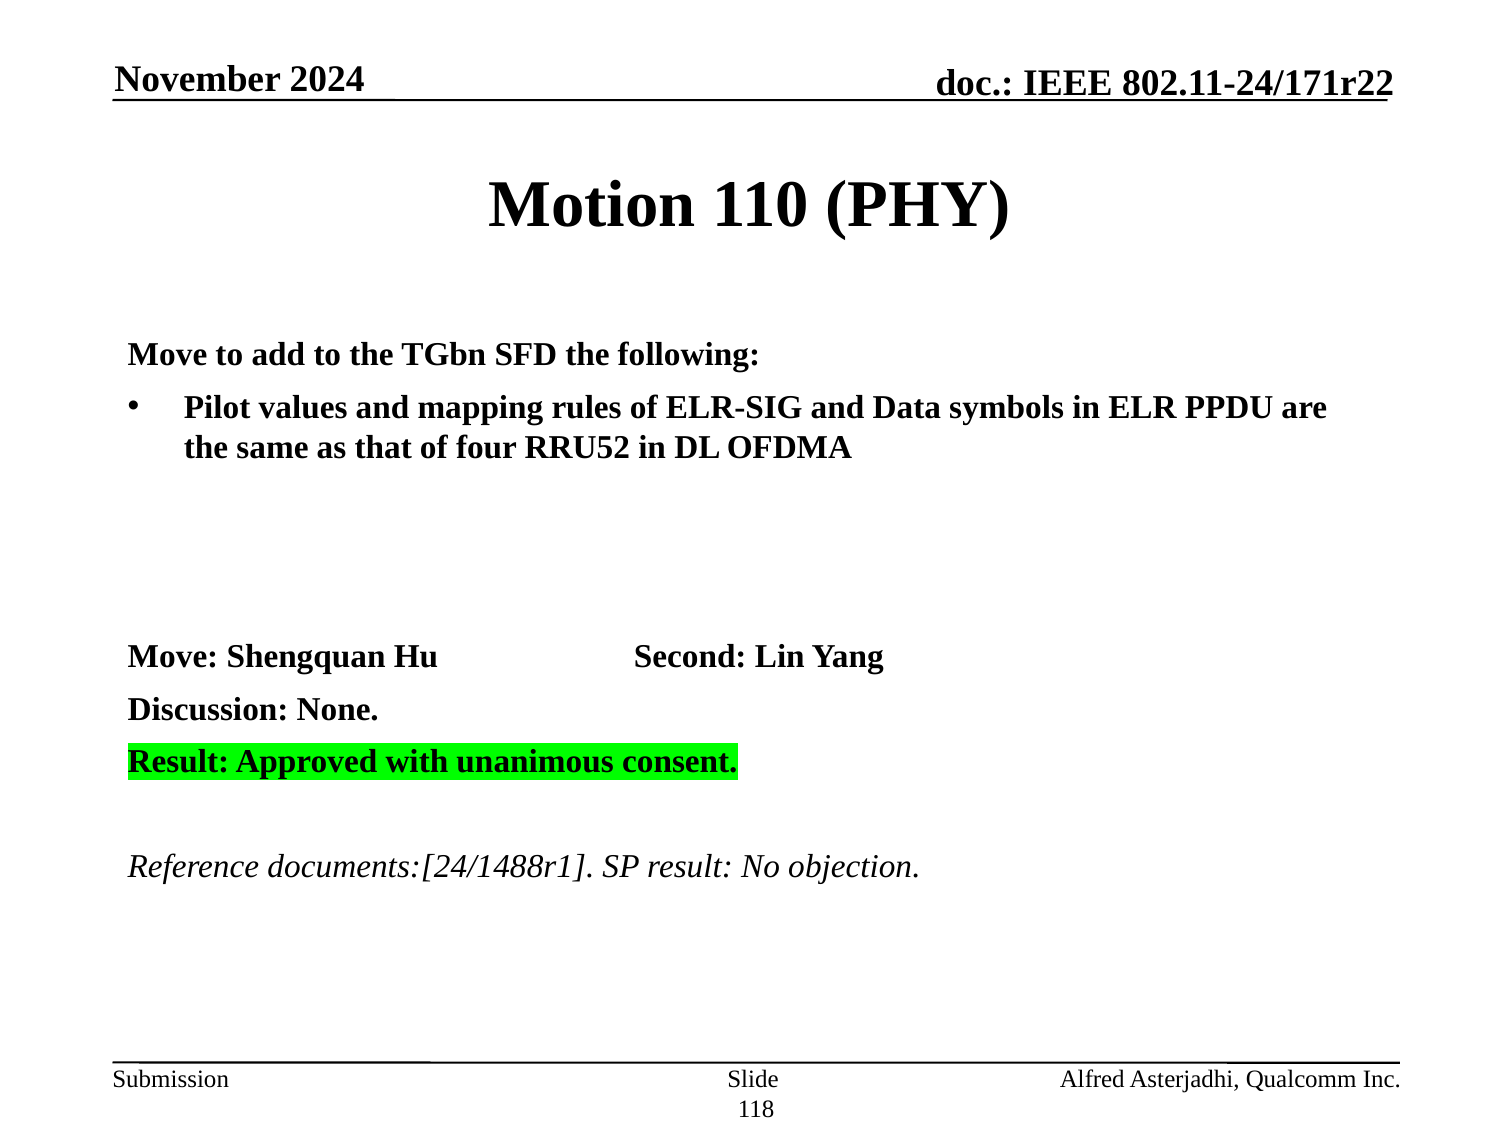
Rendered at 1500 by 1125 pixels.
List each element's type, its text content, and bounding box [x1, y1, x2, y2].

slide_number Slide 118 [712, 1061, 800, 1123]
footer Alfred Asterjadhi, Qualcomm Inc. [878, 1061, 1402, 1093]
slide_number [114, 54, 423, 100]
title Motion 110 (PHY) [112, 112, 1388, 288]
list Move to add to the TGbn SFD the following: Pilot values and mapping rules of ELR-SIG and Data symbols in ELR PPDU are the same as that of four RRU52 in DL OFDMA Move: Shengquan Hu Second: Lin Yang Discussion: None. Result: Approved with unanimous consent. Reference documents:[24/1488r1]. SP result: No objection. [112, 324, 1388, 1000]
